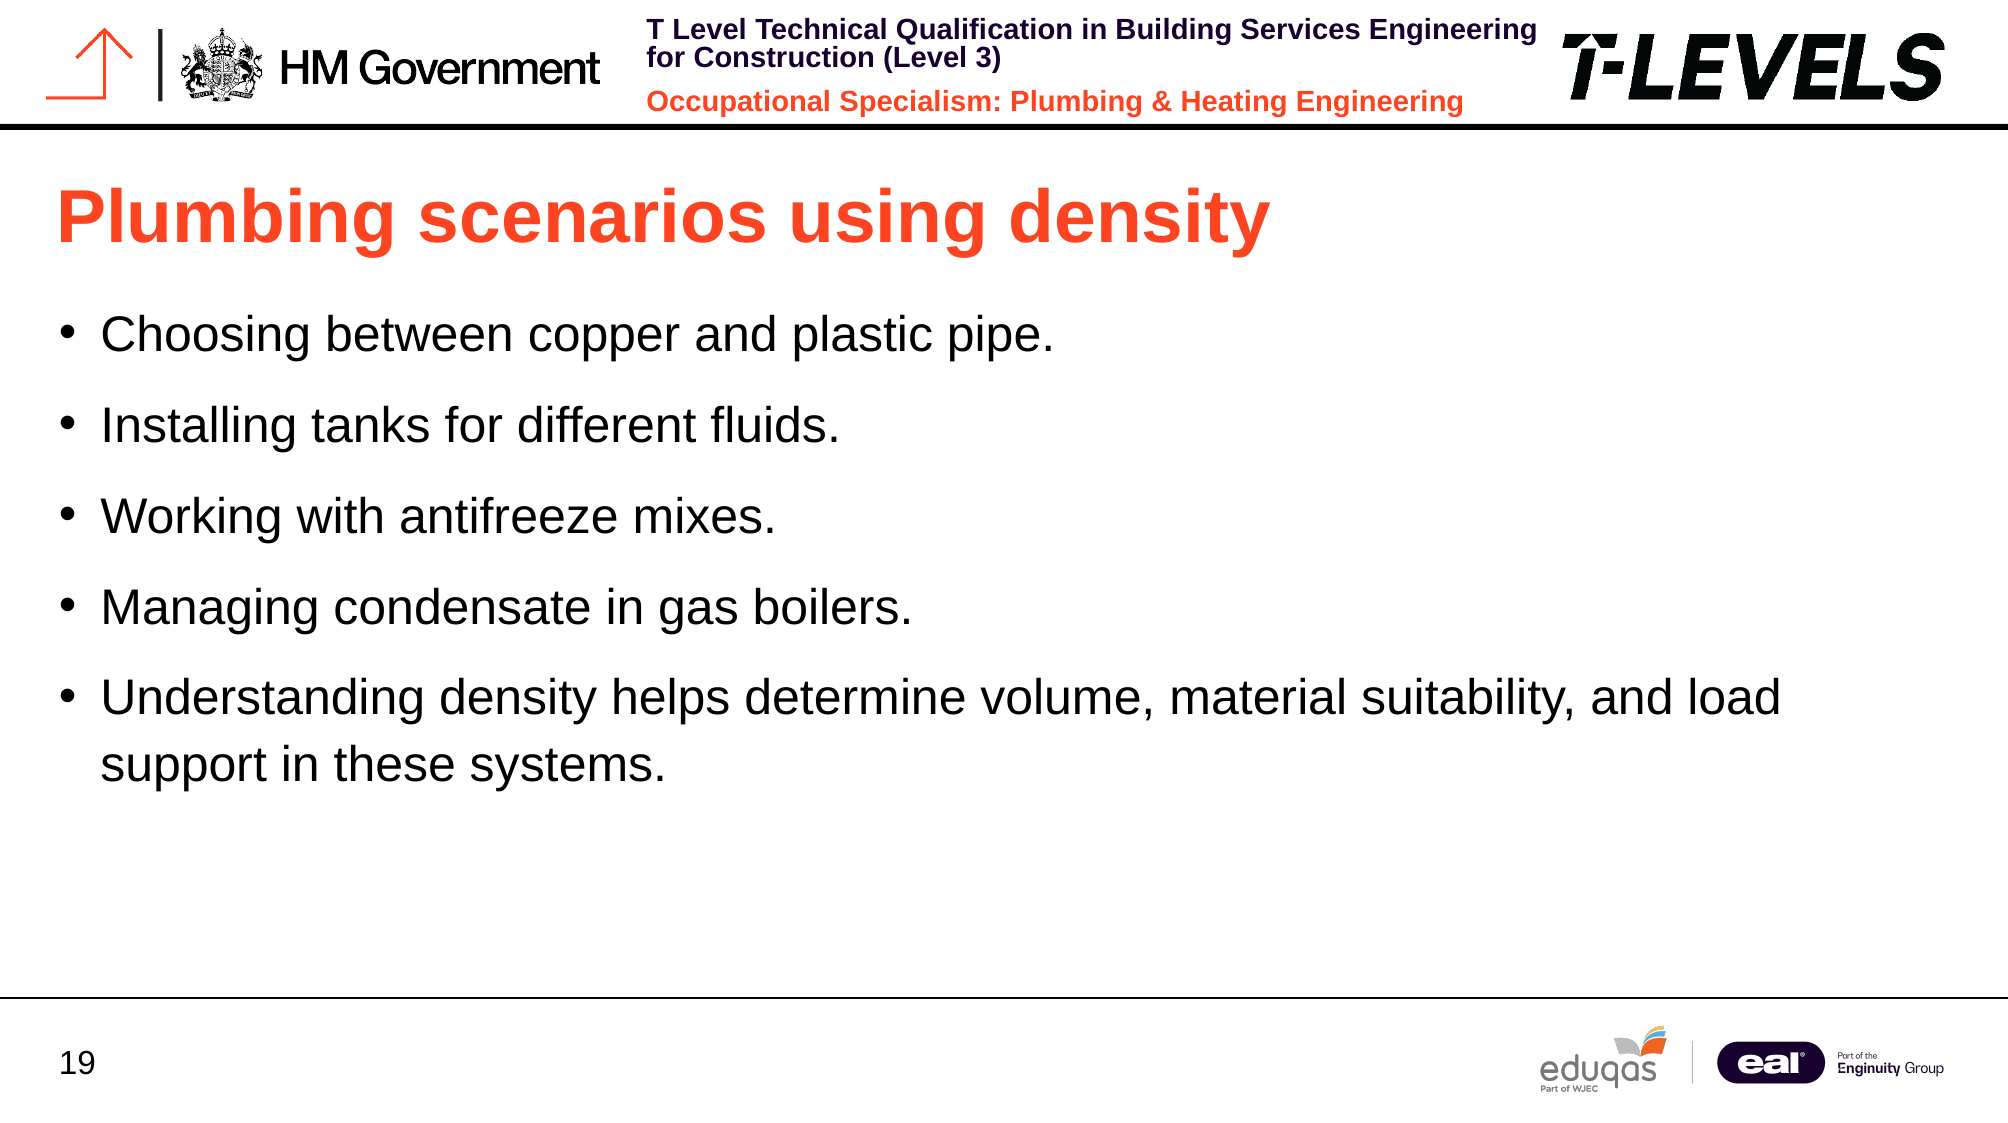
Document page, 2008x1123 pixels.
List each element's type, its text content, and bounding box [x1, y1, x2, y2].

picture [1535, 1021, 1949, 1097]
picture [41, 27, 139, 100]
list Choosing between copper and plastic pipe. Installing tanks for different fluids. Working with antifreeze mixes. Managing condensate in gas boilers. Understanding density helps determine volume, material suitability, and load support in these systems. [59, 295, 1949, 975]
picture [158, 28, 600, 102]
title Plumbing scenarios using density [41, 111, 1949, 314]
picture [1543, 25, 1964, 108]
